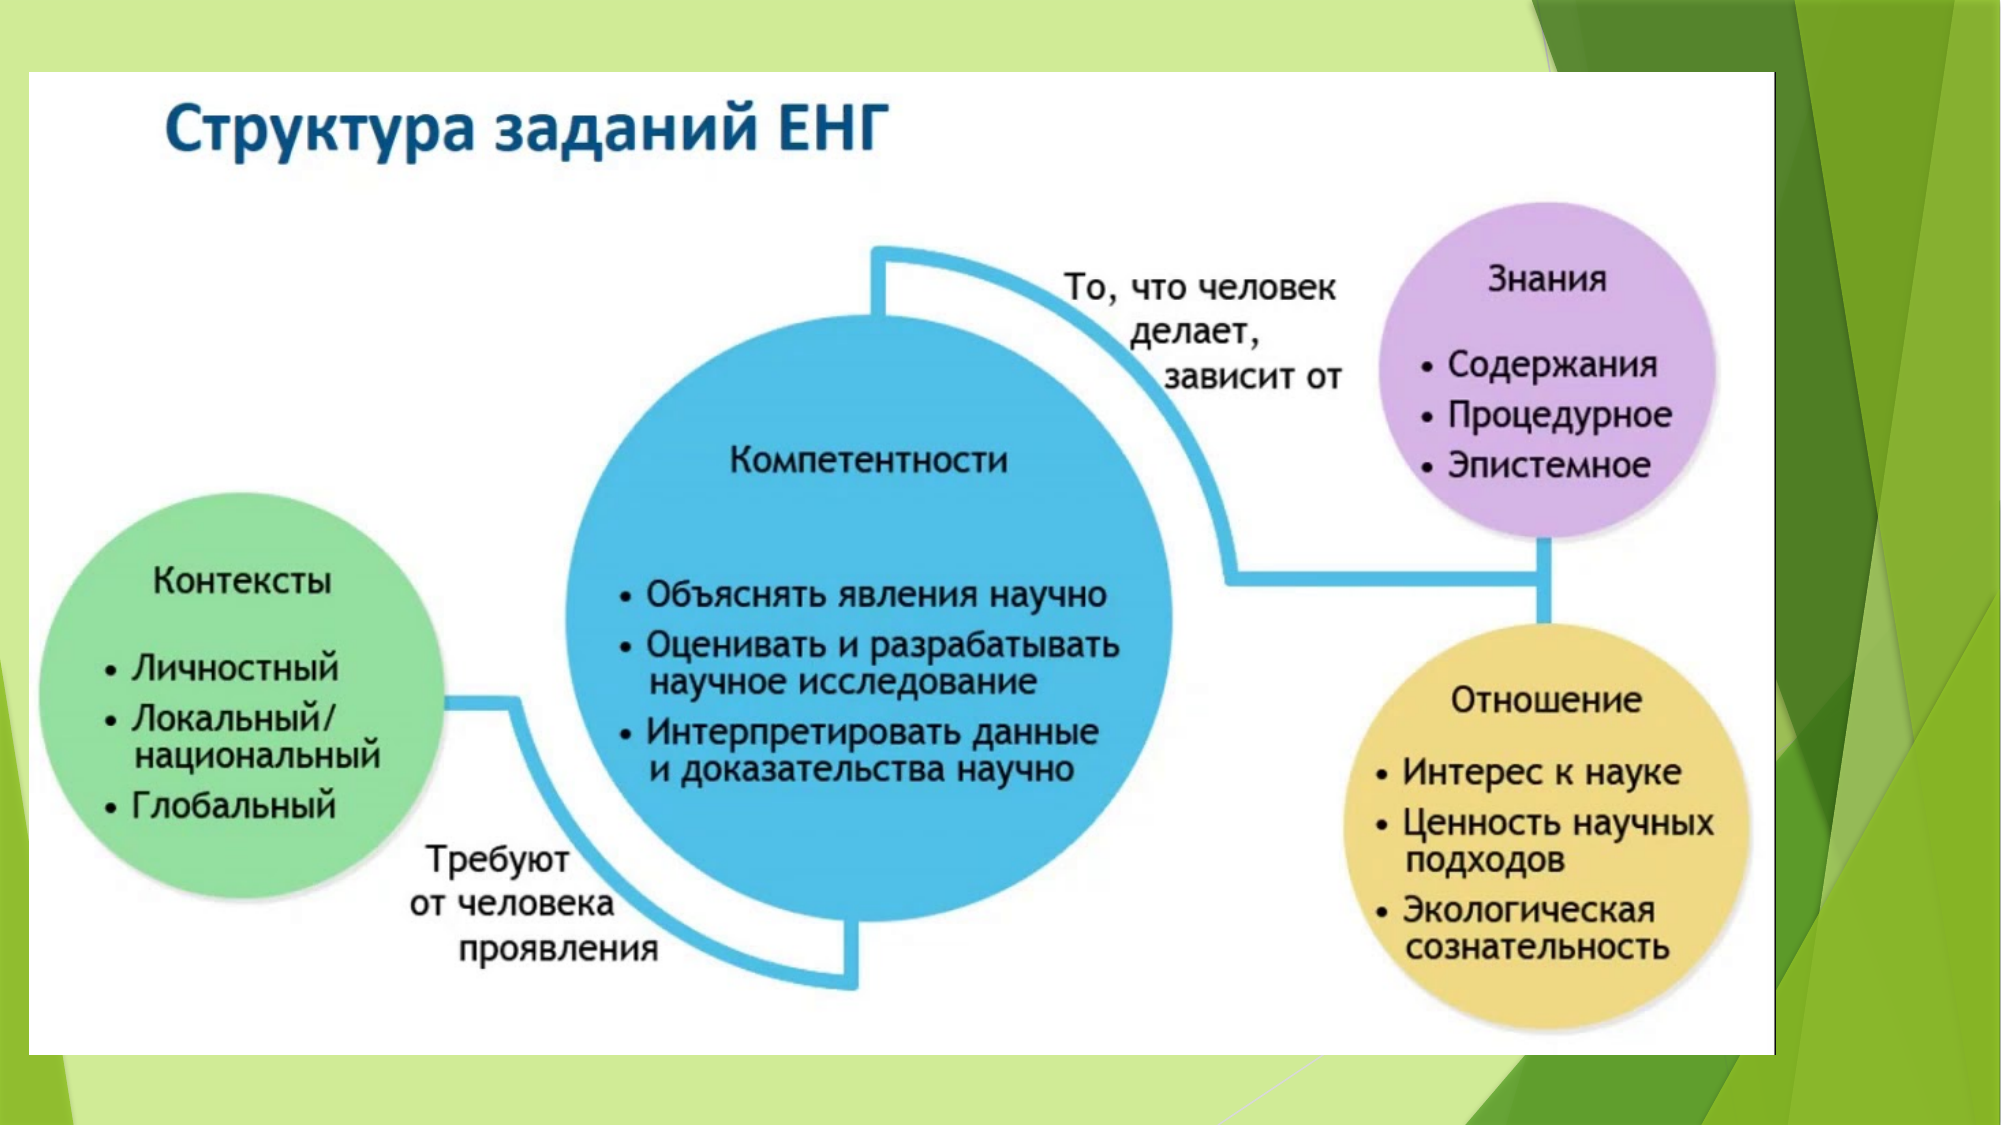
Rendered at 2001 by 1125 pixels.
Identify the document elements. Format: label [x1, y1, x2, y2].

picture [28, 72, 1776, 1056]
